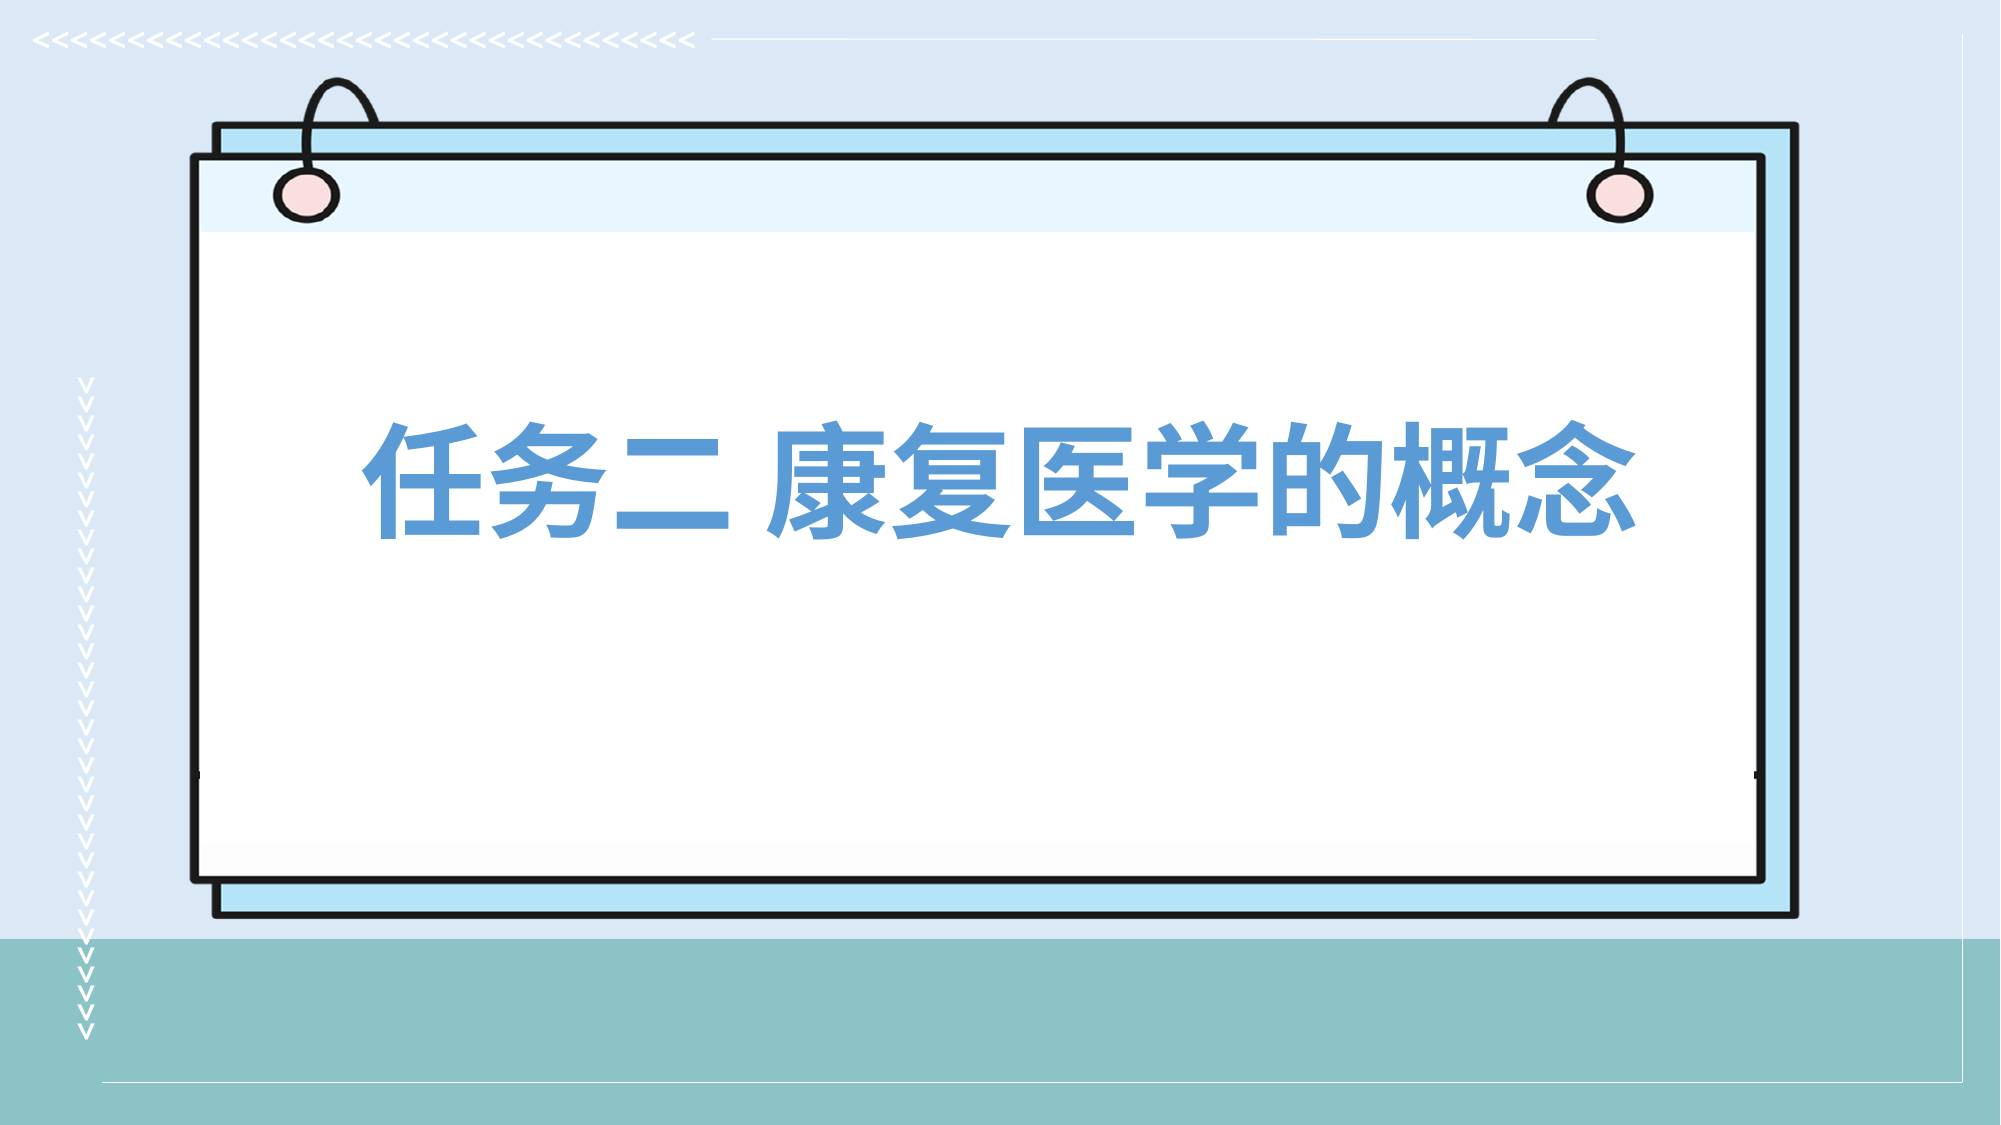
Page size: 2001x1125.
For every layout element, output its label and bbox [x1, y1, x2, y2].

picture [107, 37, 1841, 947]
